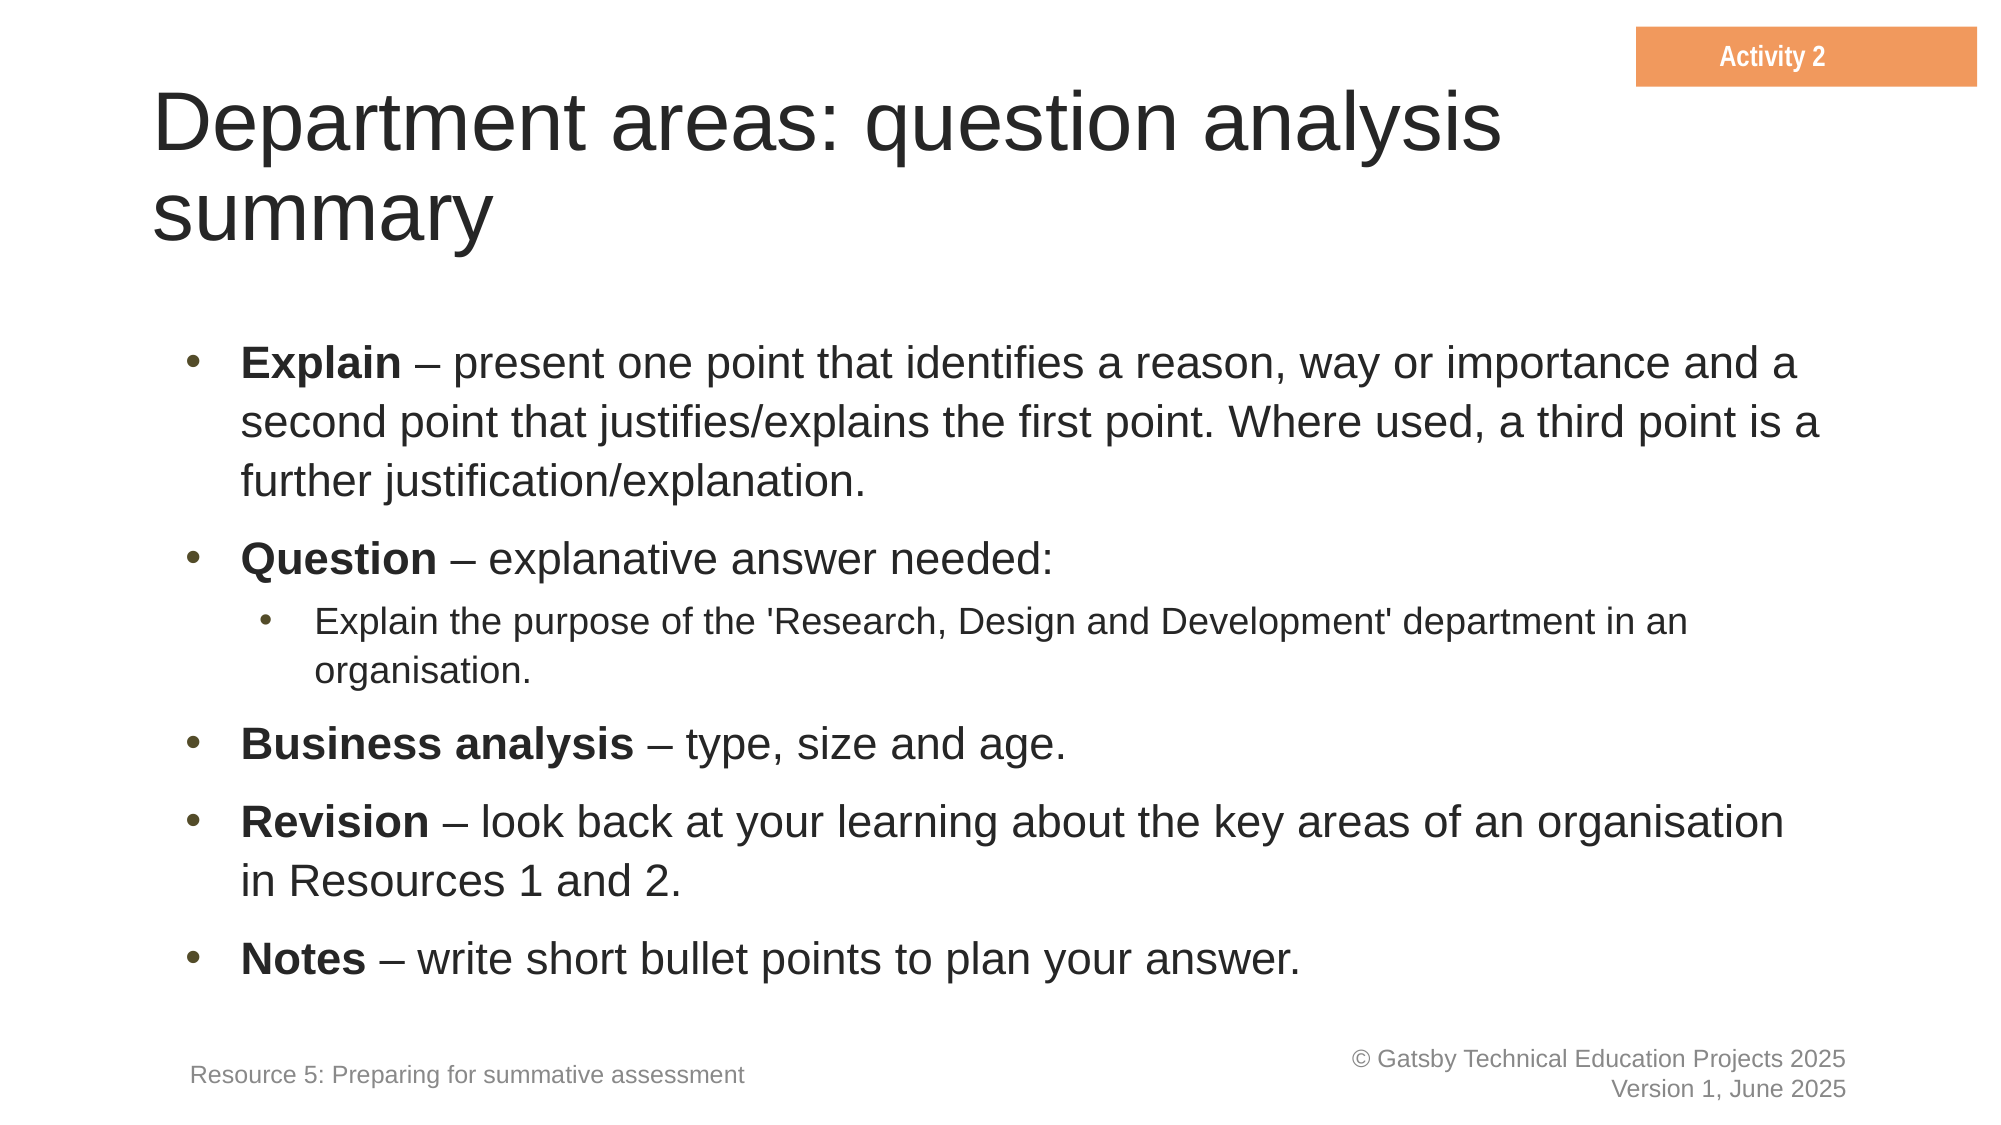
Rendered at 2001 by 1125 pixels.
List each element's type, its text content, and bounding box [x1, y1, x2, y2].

list Explain – present one point that identifies a reason, way or importance and a second point that justifies/explains the first point. Where used, a third point is a further justification/explanation. Question – explanative answer needed: Explain the purpose of the 'Research, Design and Development' department in an organisation. Business analysis – type, size and age. Revision – look back at your learning about the key areas of an organisation in Resources 1 and 2. Notes – write short bullet points to plan your answer. [137, 299, 1863, 1014]
list Activity 2 [1636, 26, 1978, 87]
list Resource 5: Preparing for summative assessment [137, 1042, 829, 1103]
title Department areas: question analysis summary [137, 59, 1863, 278]
